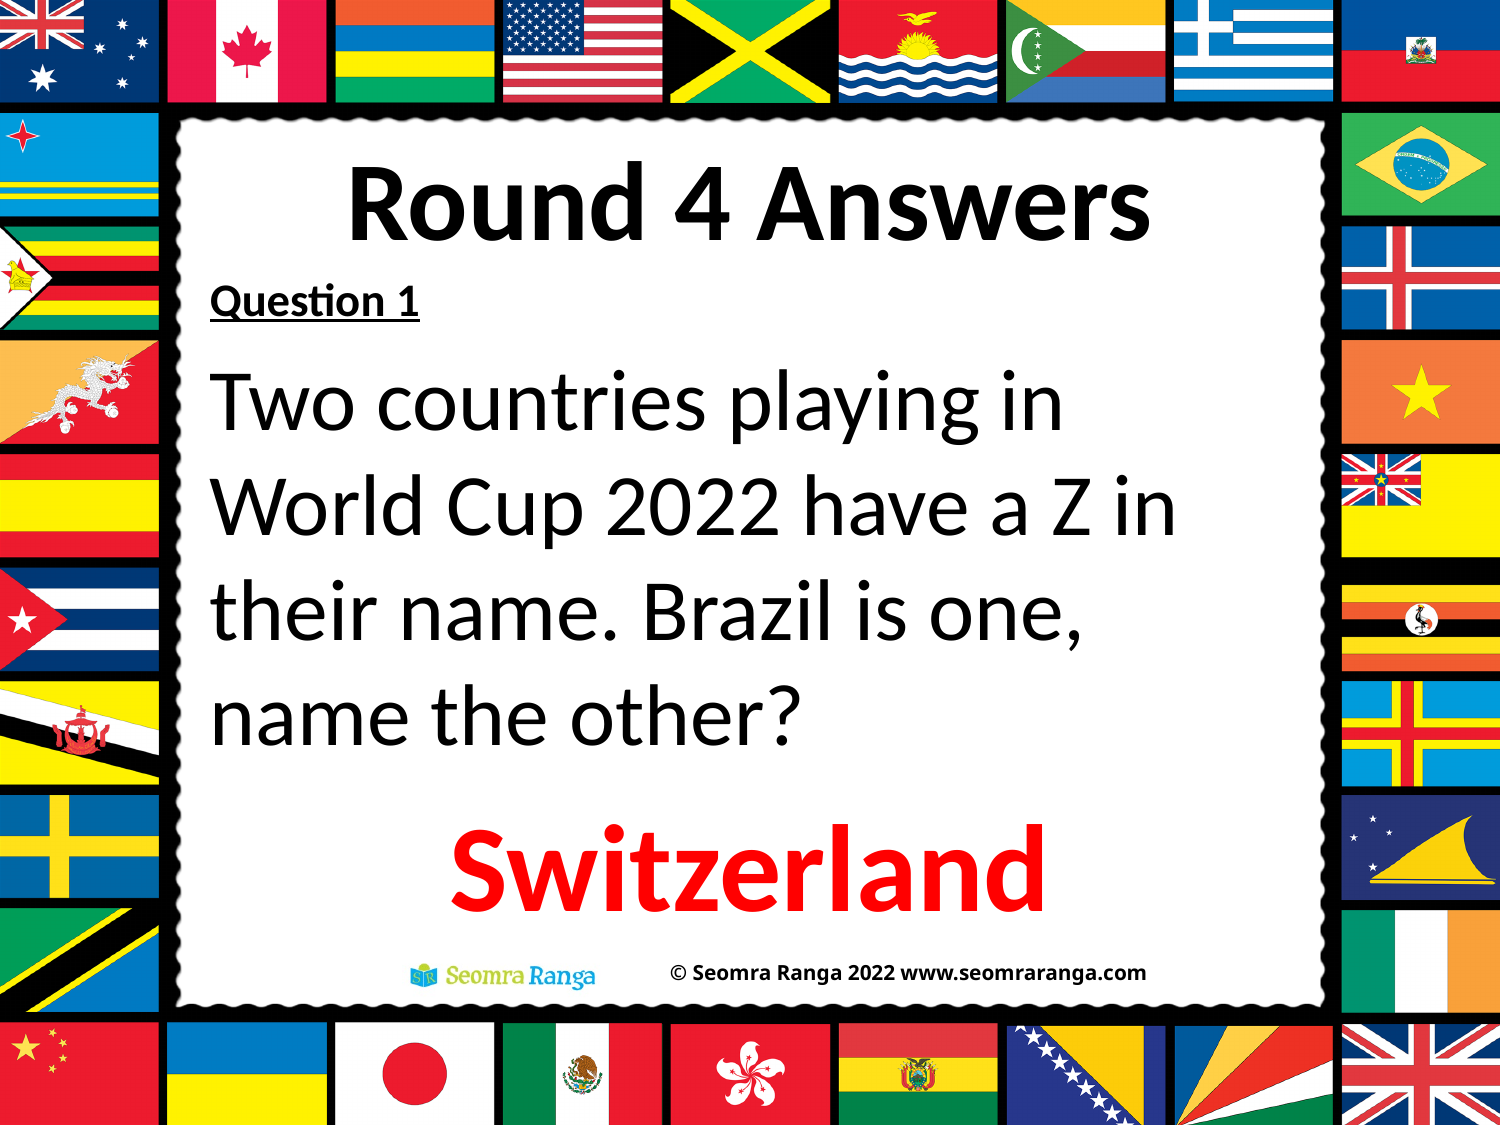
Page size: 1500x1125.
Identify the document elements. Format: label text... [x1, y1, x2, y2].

title Round 4 Answers [183, 101, 1317, 290]
picture [10, 122, 36, 150]
list Question 1 Two countries playing in World Cup 2022 have a Z in their name. Brazil is one, name the other? Switzerland [194, 261, 1306, 953]
text_box © Seomra Ranga 2022 www.seomraranga.com [631, 953, 1187, 993]
picture [0, 0, 1500, 1125]
